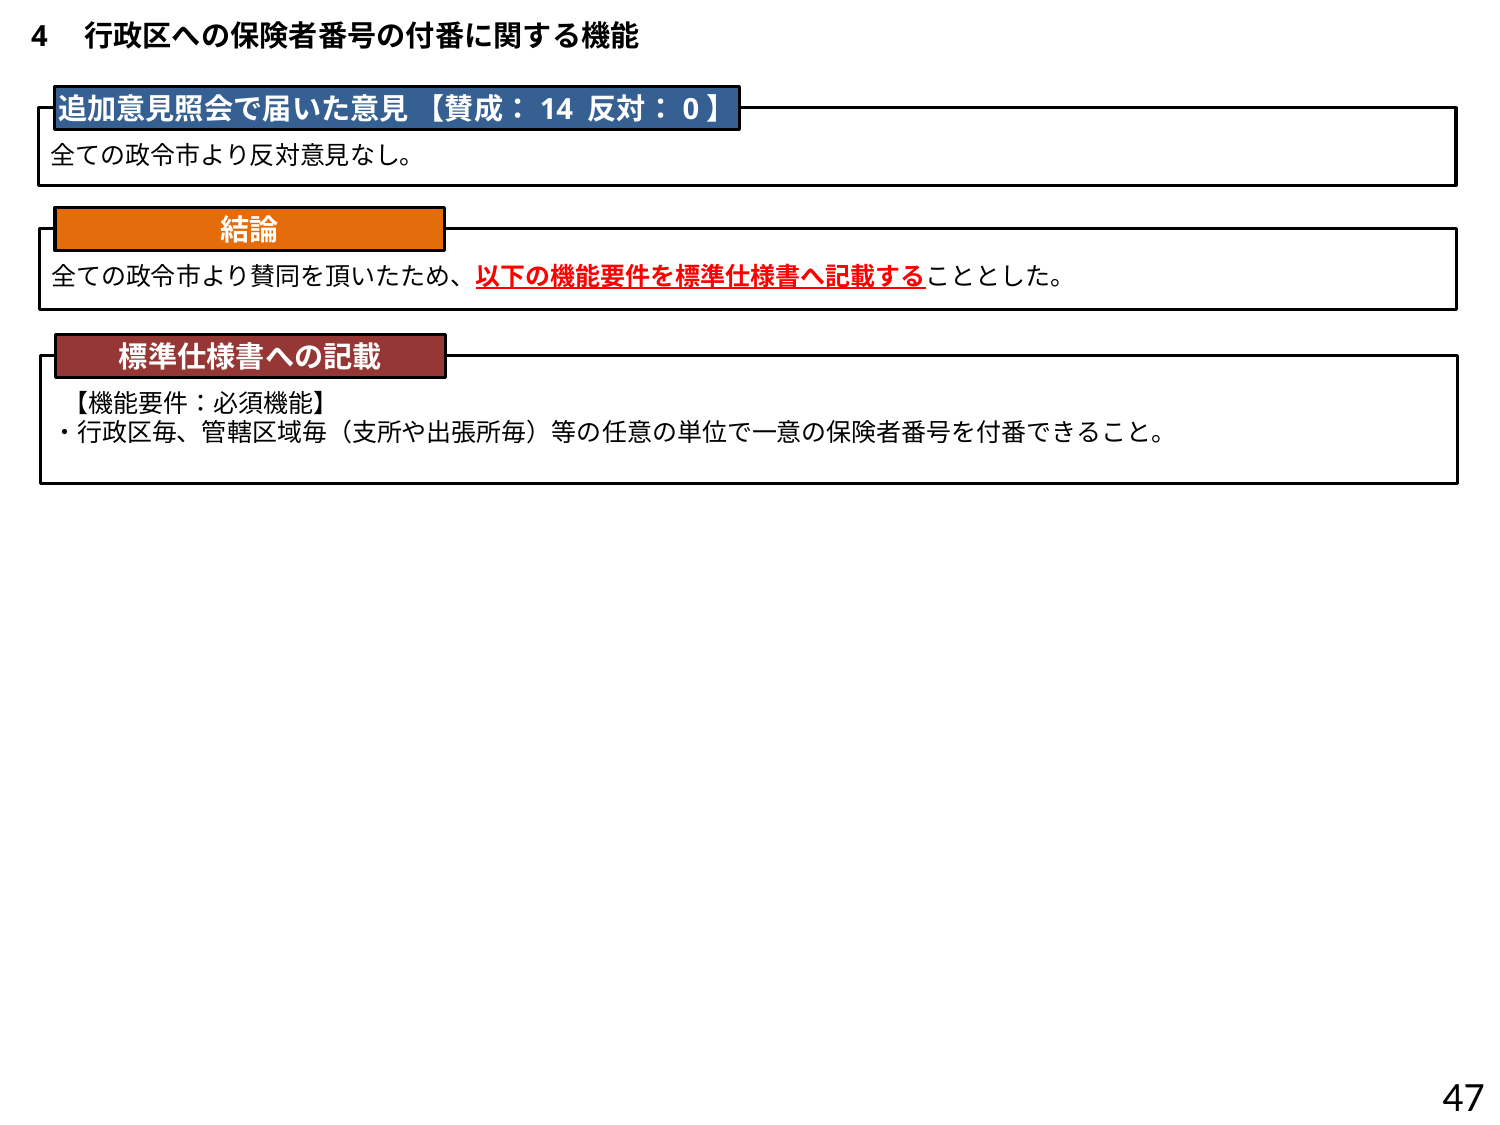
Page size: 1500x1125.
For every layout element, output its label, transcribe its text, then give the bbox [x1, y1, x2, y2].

text_box 全ての政令市より反対意見なし。 [38, 107, 1457, 186]
text_box 標準仕様書への記載 [54, 332, 448, 379]
text_box 結論 [53, 205, 447, 253]
text_box 【機能要件：必須機能】 ・行政区毎、管轄区域毎（支所や出張所毎）等の任意の単位で一意の保険者番号を付番できること。 [40, 355, 1458, 484]
text_box 4 行政区への保険者番号の付番に関する機能 [16, 2, 1440, 49]
text_box 追加意見照会で届いた意見 【賛成：14 反対：0】 [52, 85, 741, 132]
slide_number 46 [1149, 1065, 1500, 1125]
text_box 全ての政令市より賛同を頂いたため、以下の機能要件を標準仕様書へ記載することとした。 [39, 228, 1457, 310]
